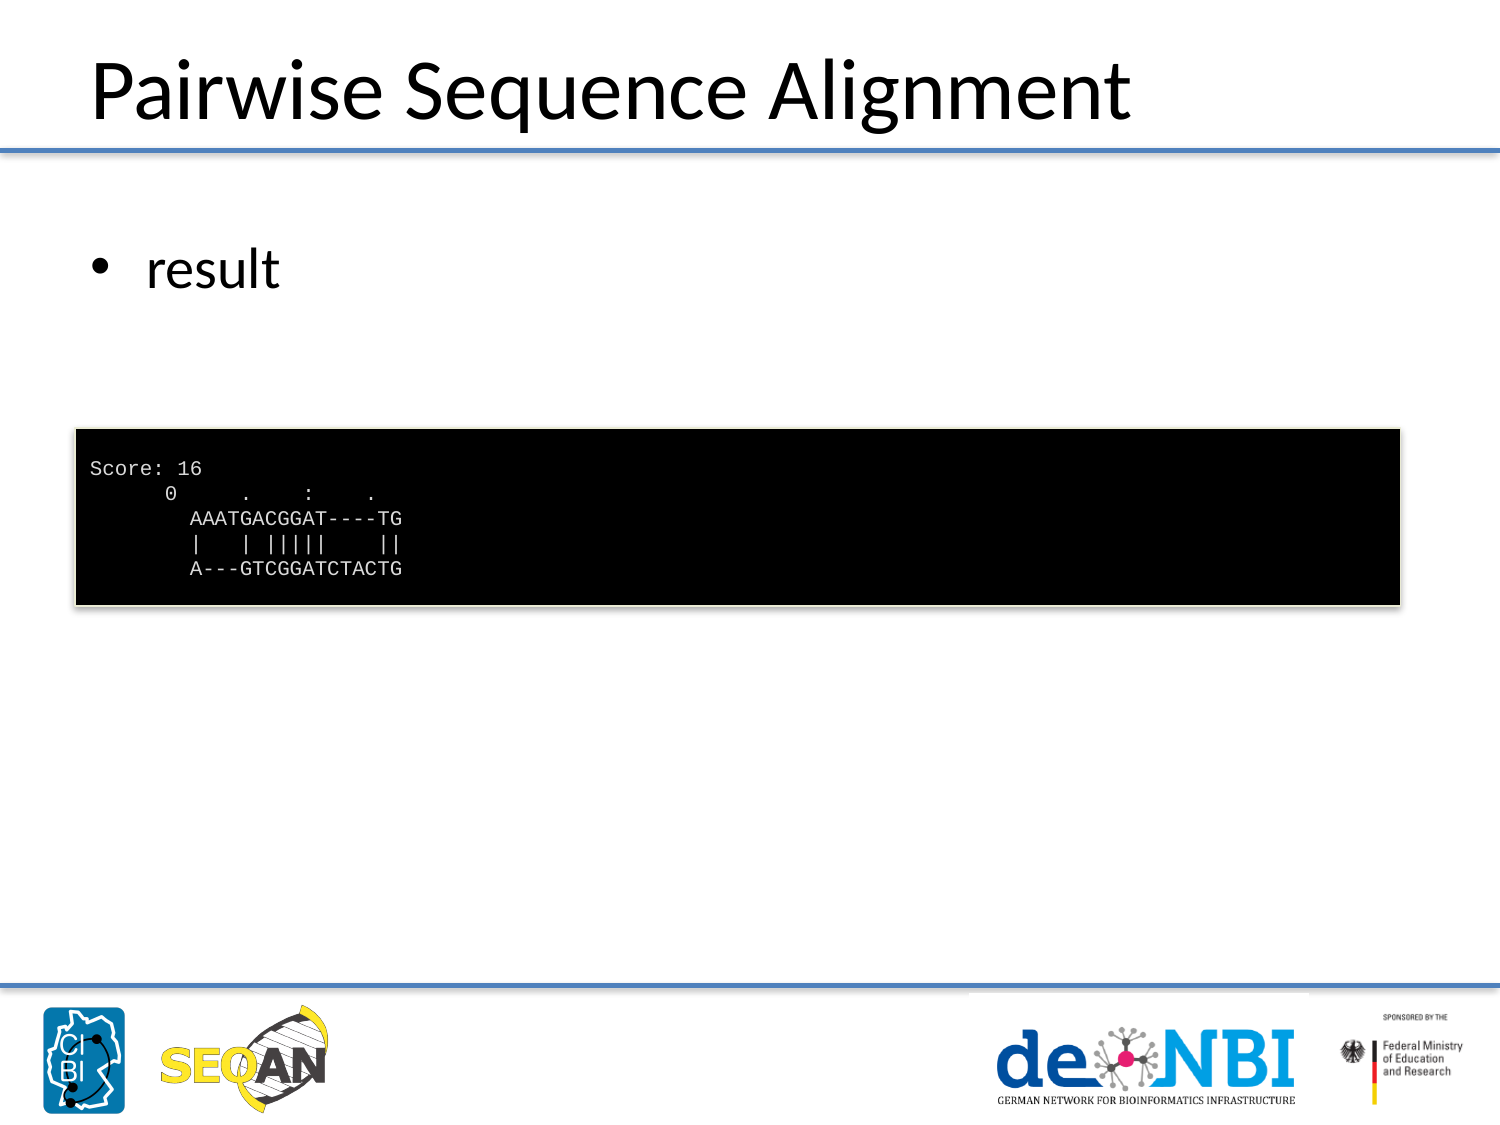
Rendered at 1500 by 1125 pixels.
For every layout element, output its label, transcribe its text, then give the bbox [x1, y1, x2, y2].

list result [75, 222, 1425, 888]
picture [48, 1010, 120, 1109]
text_box Score: 16 0 . : . AAATGACGGAT----TG | | ||||| || A---GTCGGATCTACTG [74, 427, 1401, 607]
picture [141, 1002, 332, 1121]
picture [969, 993, 1309, 1122]
title Pairwise Sequence Alignment [75, 25, 1425, 145]
